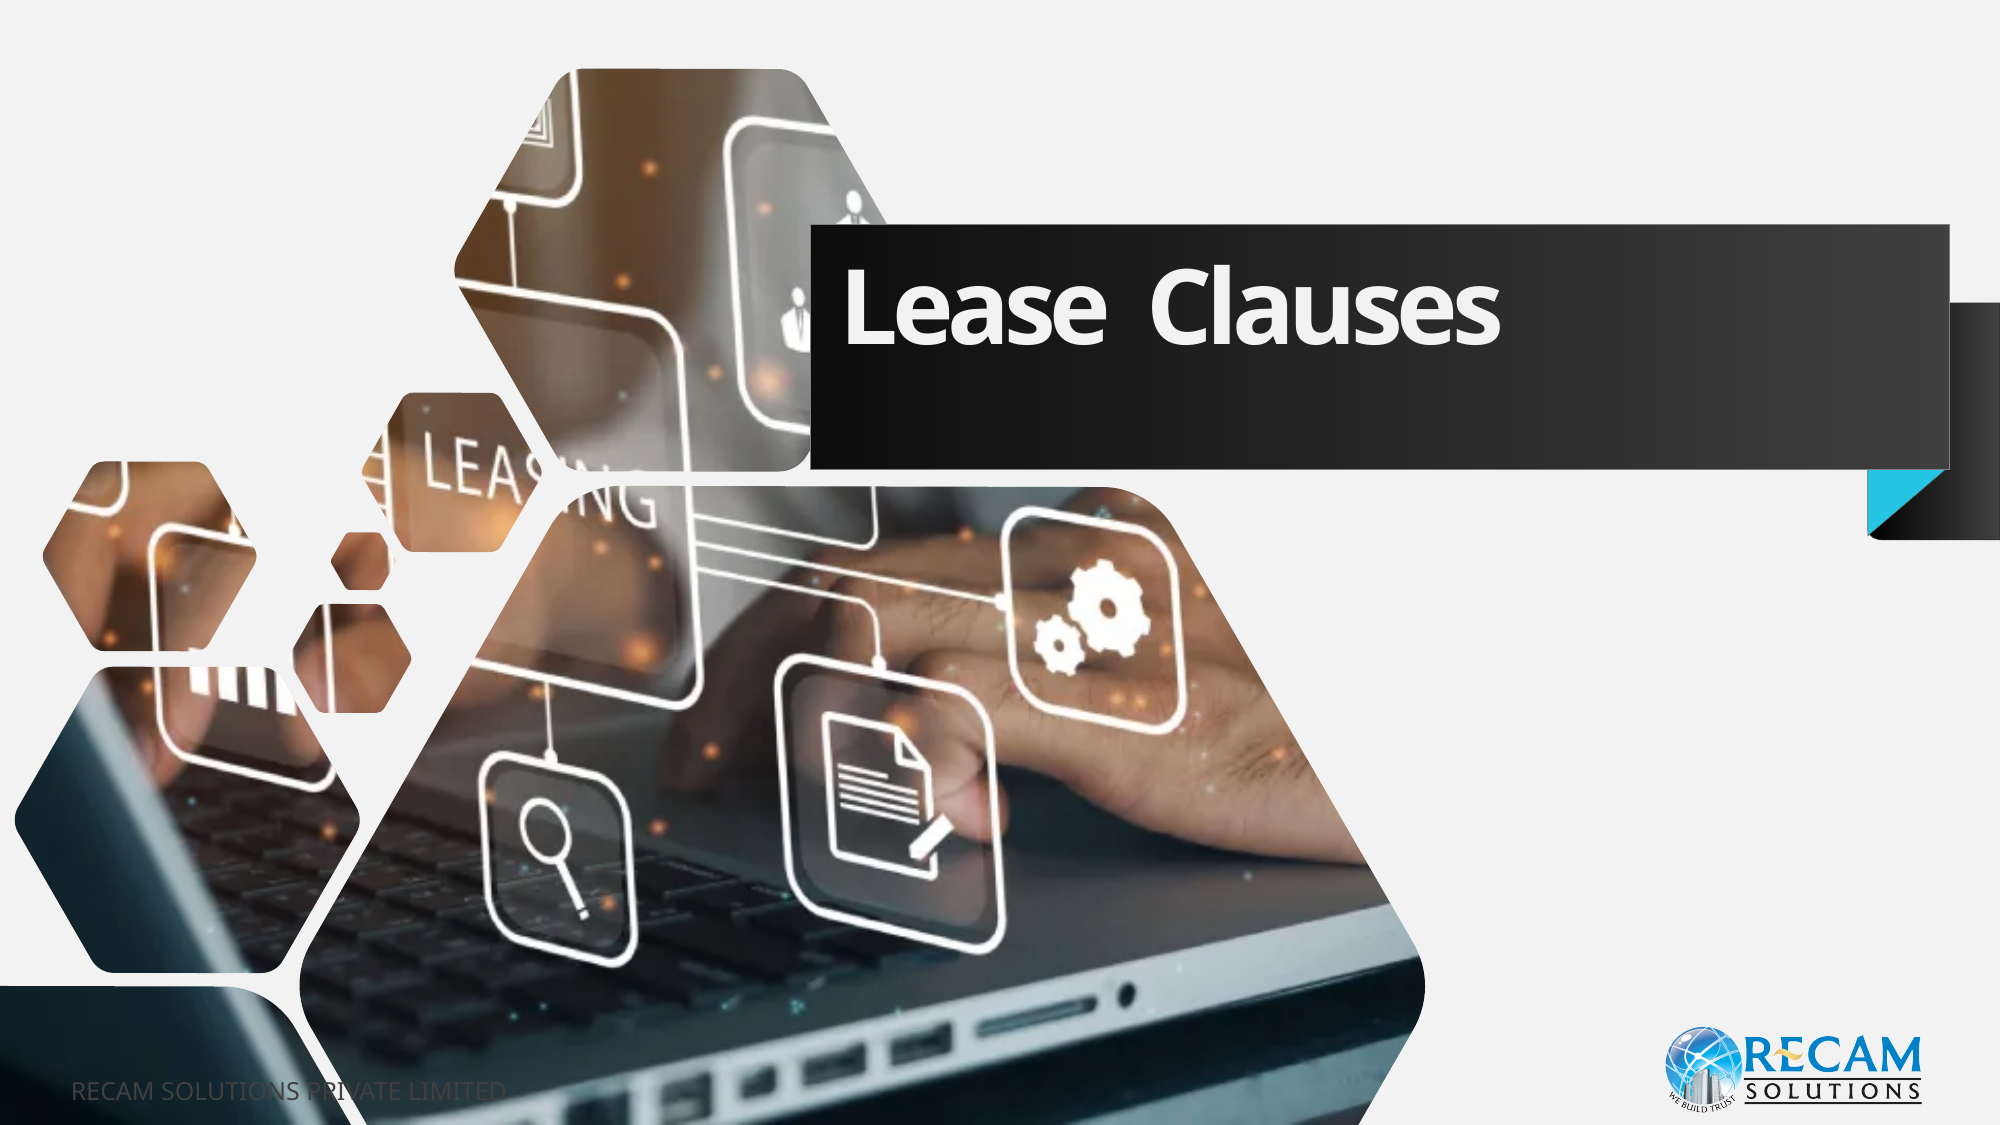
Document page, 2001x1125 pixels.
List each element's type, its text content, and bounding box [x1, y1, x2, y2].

text_box [1866, 470, 1947, 538]
title Lease Clauses [1426, 224, 1950, 470]
picture [0, 68, 1426, 1125]
text_box [1871, 302, 2000, 540]
picture [1652, 1014, 1935, 1125]
